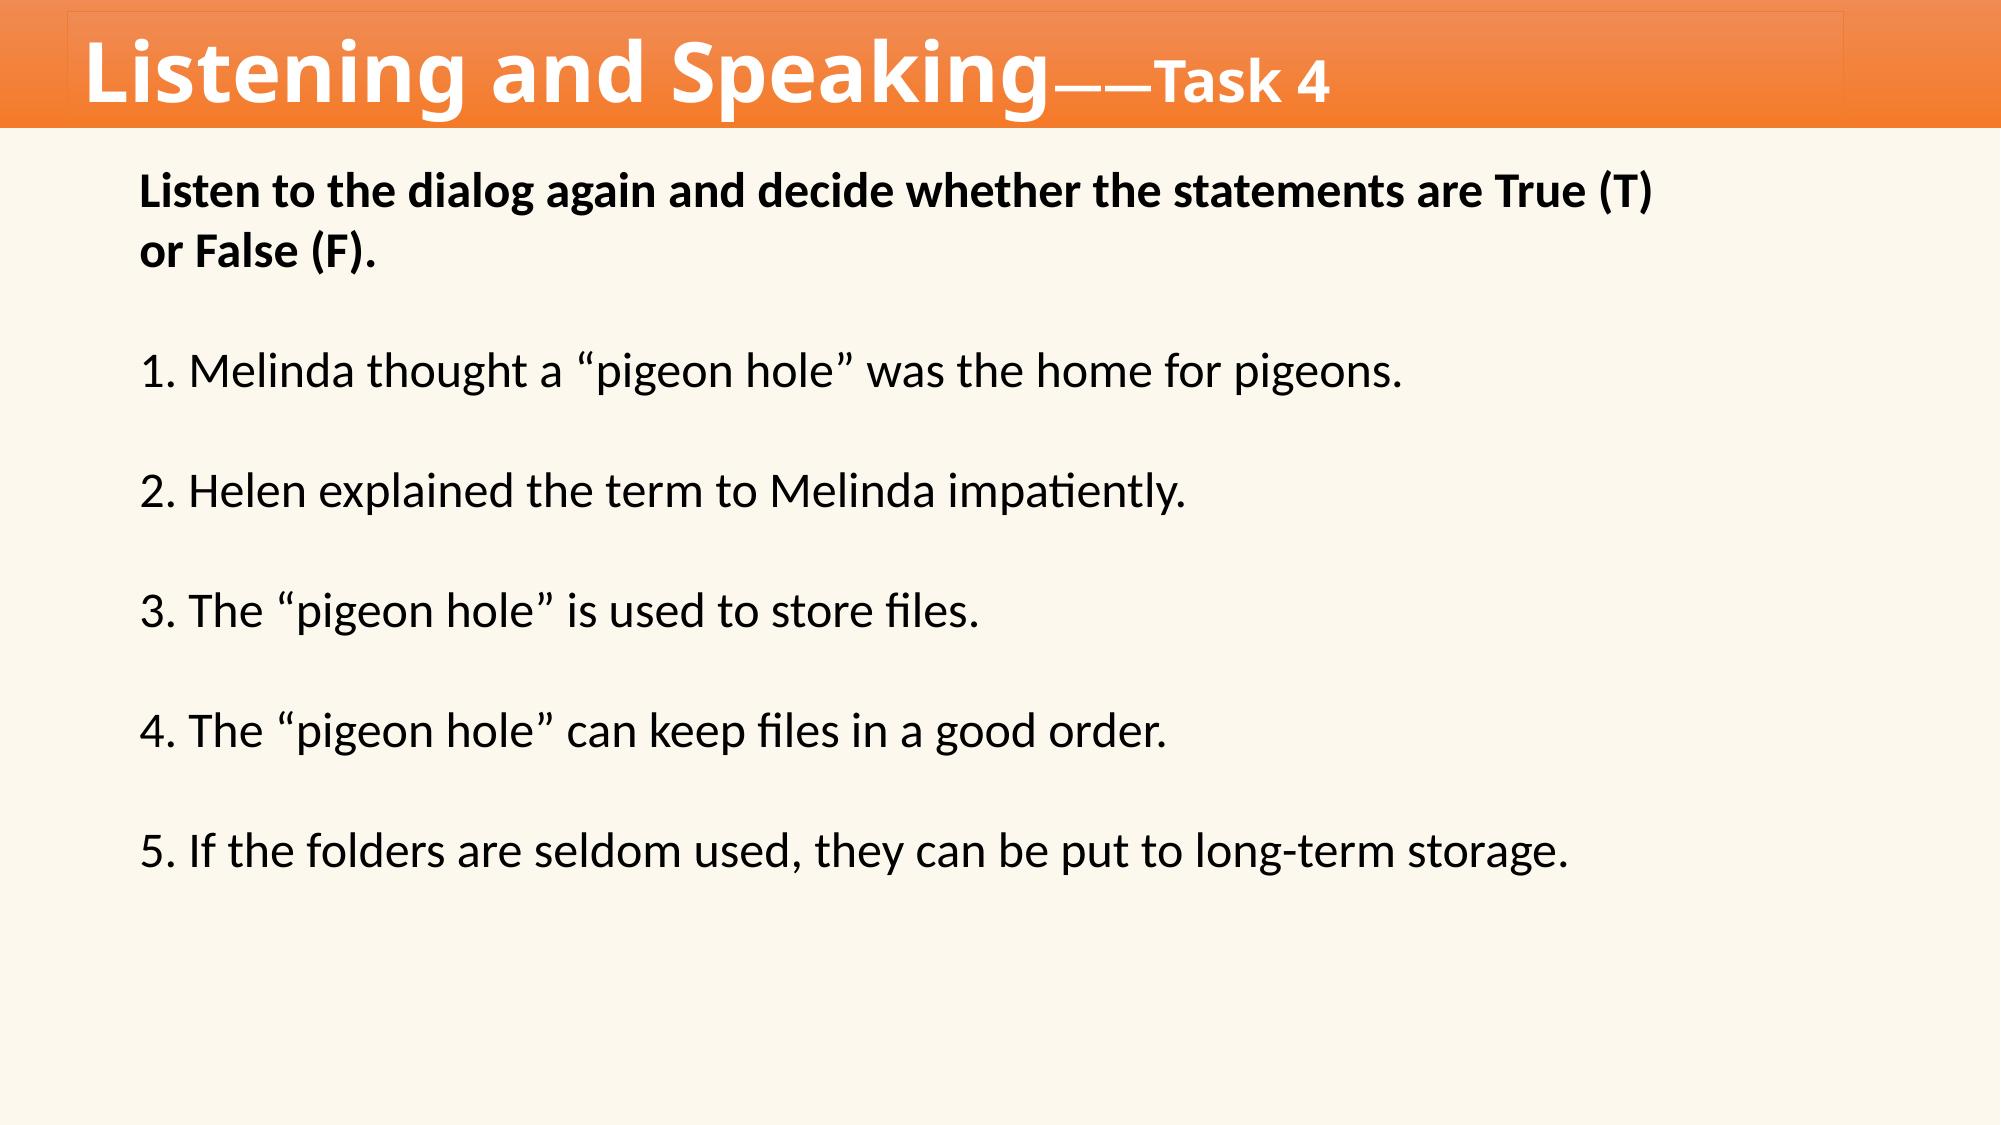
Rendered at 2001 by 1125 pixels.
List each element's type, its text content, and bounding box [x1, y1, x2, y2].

text_box Listen to the dialog again and decide whether the statements are True (T) or False (F). 1. Melinda thought a “pigeon hole” was the home for pigeons. 2. Helen explained the term to Melinda impatiently. 3. The “pigeon hole” is used to store files. 4. The “pigeon hole” can keep files in a good order. 5. If the folders are seldom used, they can be put to long-term storage. [124, 149, 1886, 885]
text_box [0, 0, 2000, 128]
